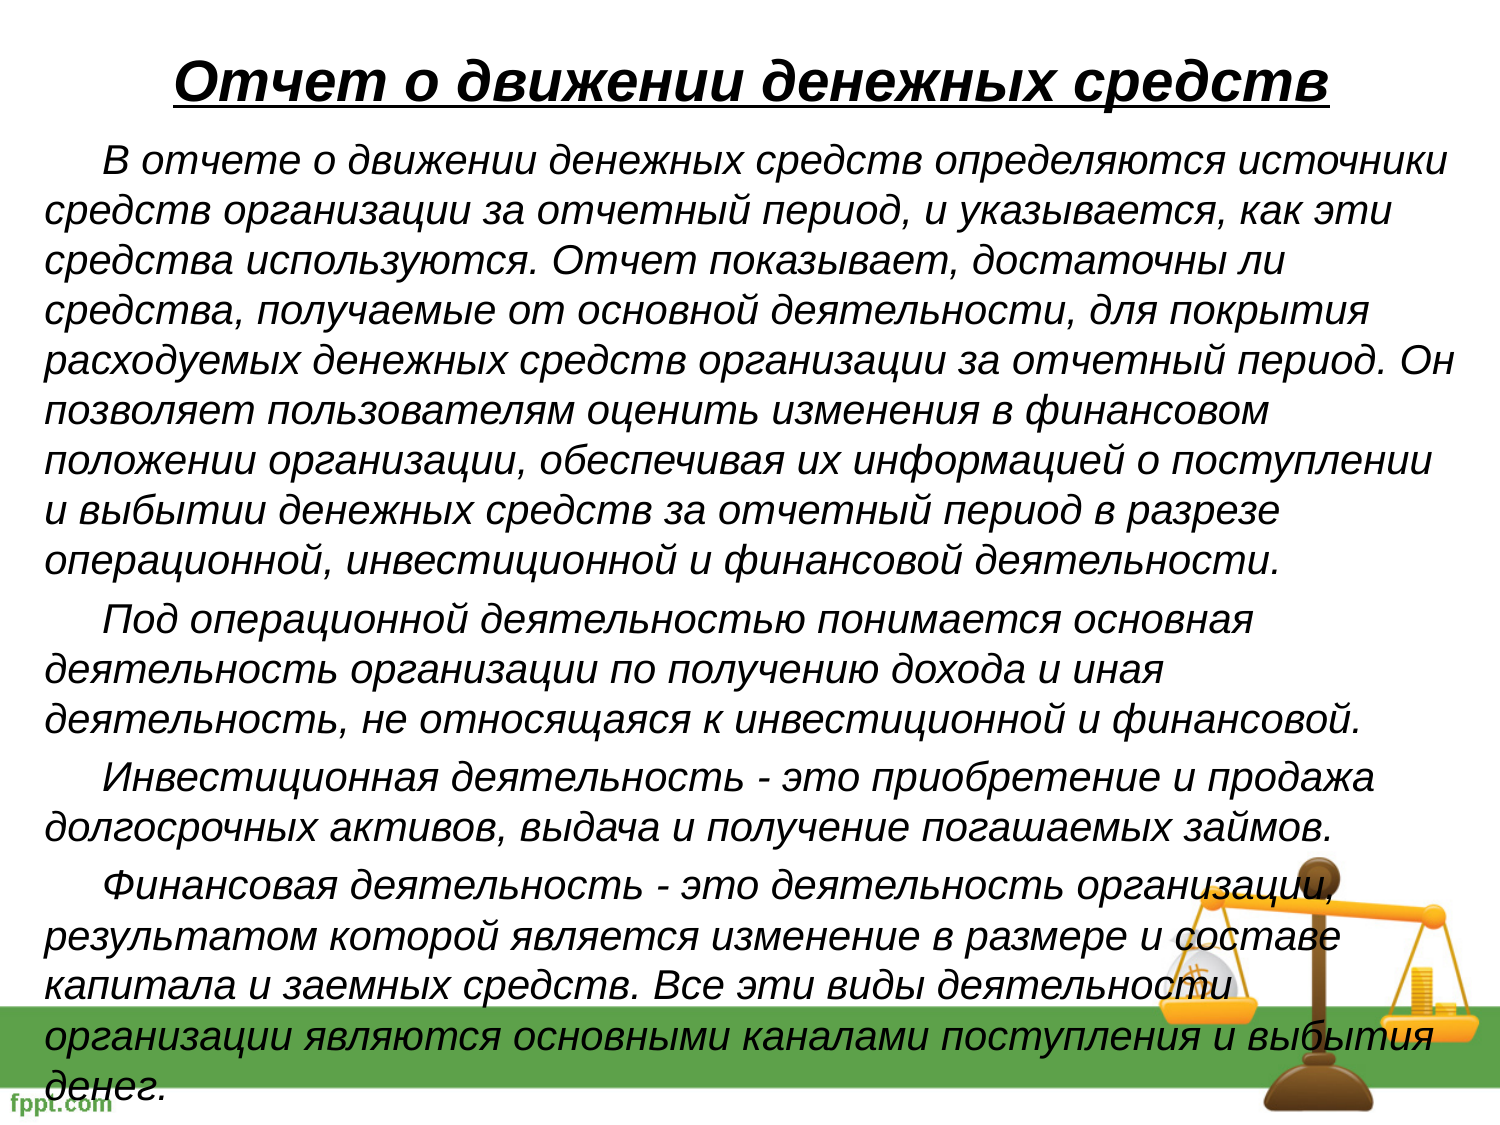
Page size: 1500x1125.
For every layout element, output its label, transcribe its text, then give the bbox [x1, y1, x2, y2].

list В отчете о движении денежных средств определяются источники средств организации за отчетный период, и указывается, как эти средства используются. Отчет показывает, достаточны ли средства, получаемые от основной деятельности, для покрытия расходуемых денежных средств организации за отчетный период. Он позволяет пользователям оценить изменения в финансовом положении организации, обеспечивая их информацией о поступлении и выбытии денежных средств за отчетный период в разрезе операционной, инвестиционной и финансовой деятельности. Под операционной деятельностью понимается основная деятельность организации по получению дохода и иная деятельность, не относящаяся к инвестиционной и финансовой. Инвестиционная деятельность - это приобретение и продажа долгосрочных активов, выдача и получение погашаемых займов. Финансовая деятельность - это деятельность организации, результатом которой является изменение в размере и составе капитала и заемных средств. Все эти виды деятельности организации являются основными каналами поступления и выбытия денег. [29, 125, 1483, 1078]
title Отчет о движении денежных средств [76, 19, 1427, 125]
picture [0, 0, 1500, 1125]
